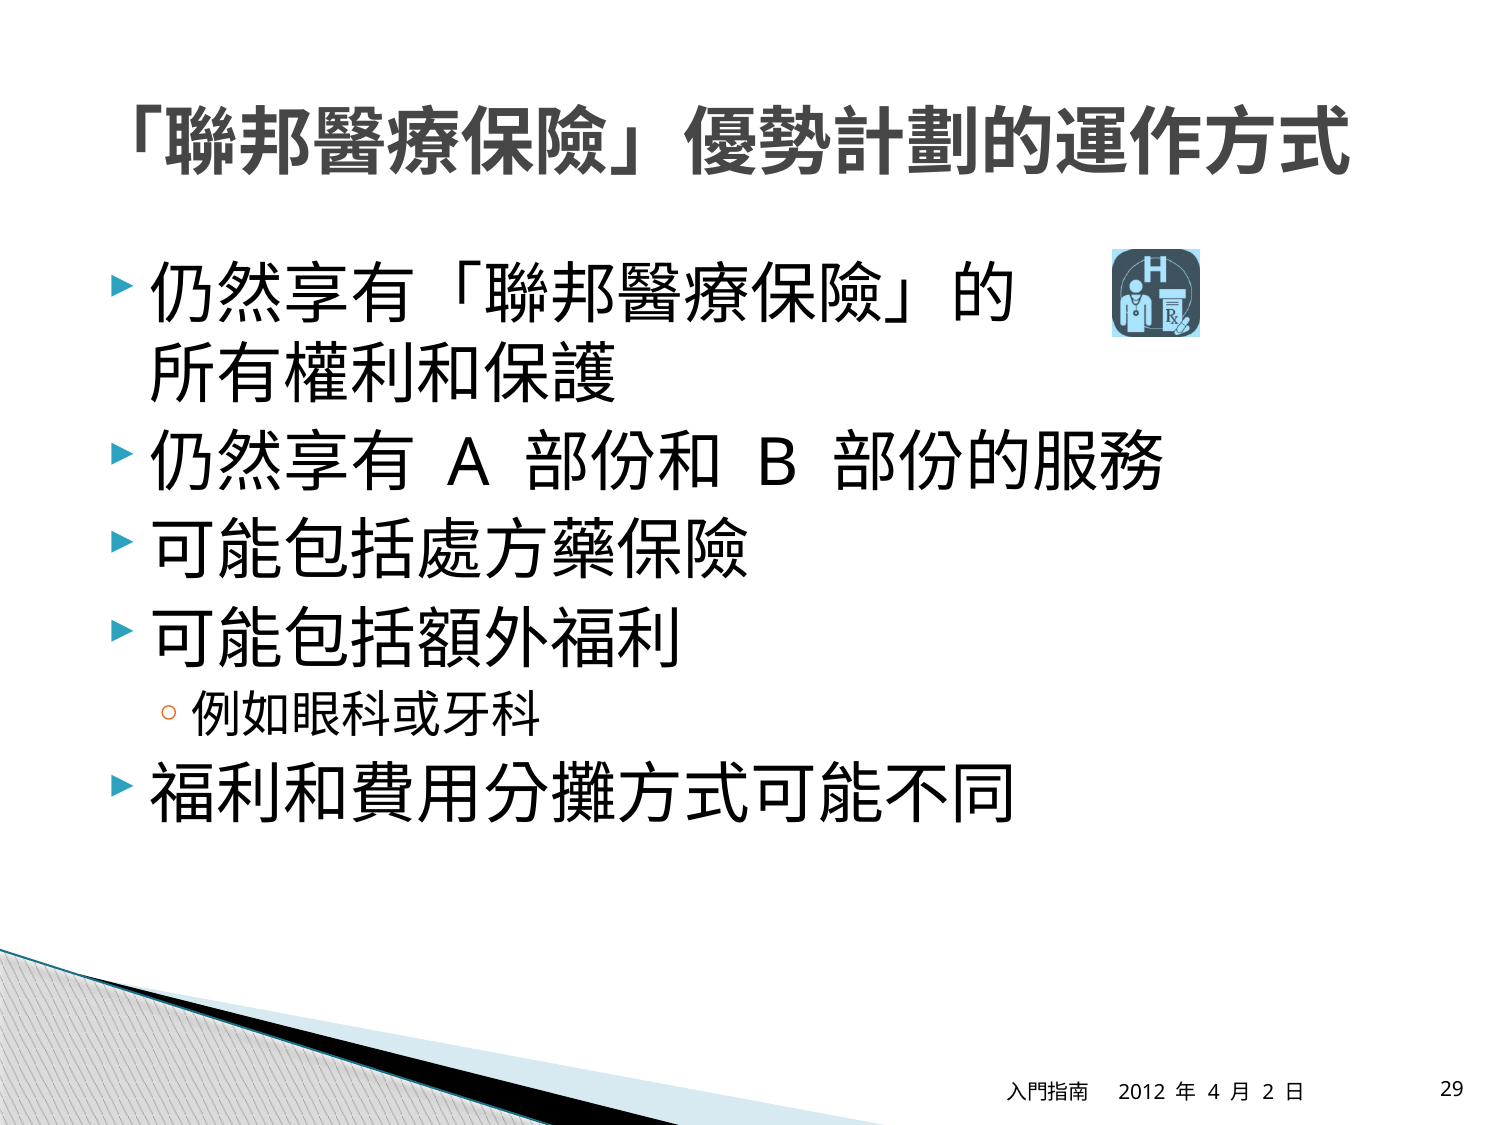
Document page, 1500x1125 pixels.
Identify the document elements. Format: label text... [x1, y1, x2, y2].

picture [1112, 249, 1200, 338]
list 仍然享有「聯邦醫療保險」的 所有權利和保護 仍然享有 A 部份和 B 部份的服務 可能包括處方藥保險 可能包括額外福利 例如眼科或牙科 福利和費用分攤方式可能不同 [75, 243, 1413, 986]
title 「聯邦醫療保險」優勢計劃的運作方式 [75, 45, 1425, 233]
slide_number 29 [1418, 1051, 1479, 1112]
footer 入門指南 [718, 1051, 1105, 1112]
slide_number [1105, 1051, 1418, 1112]
